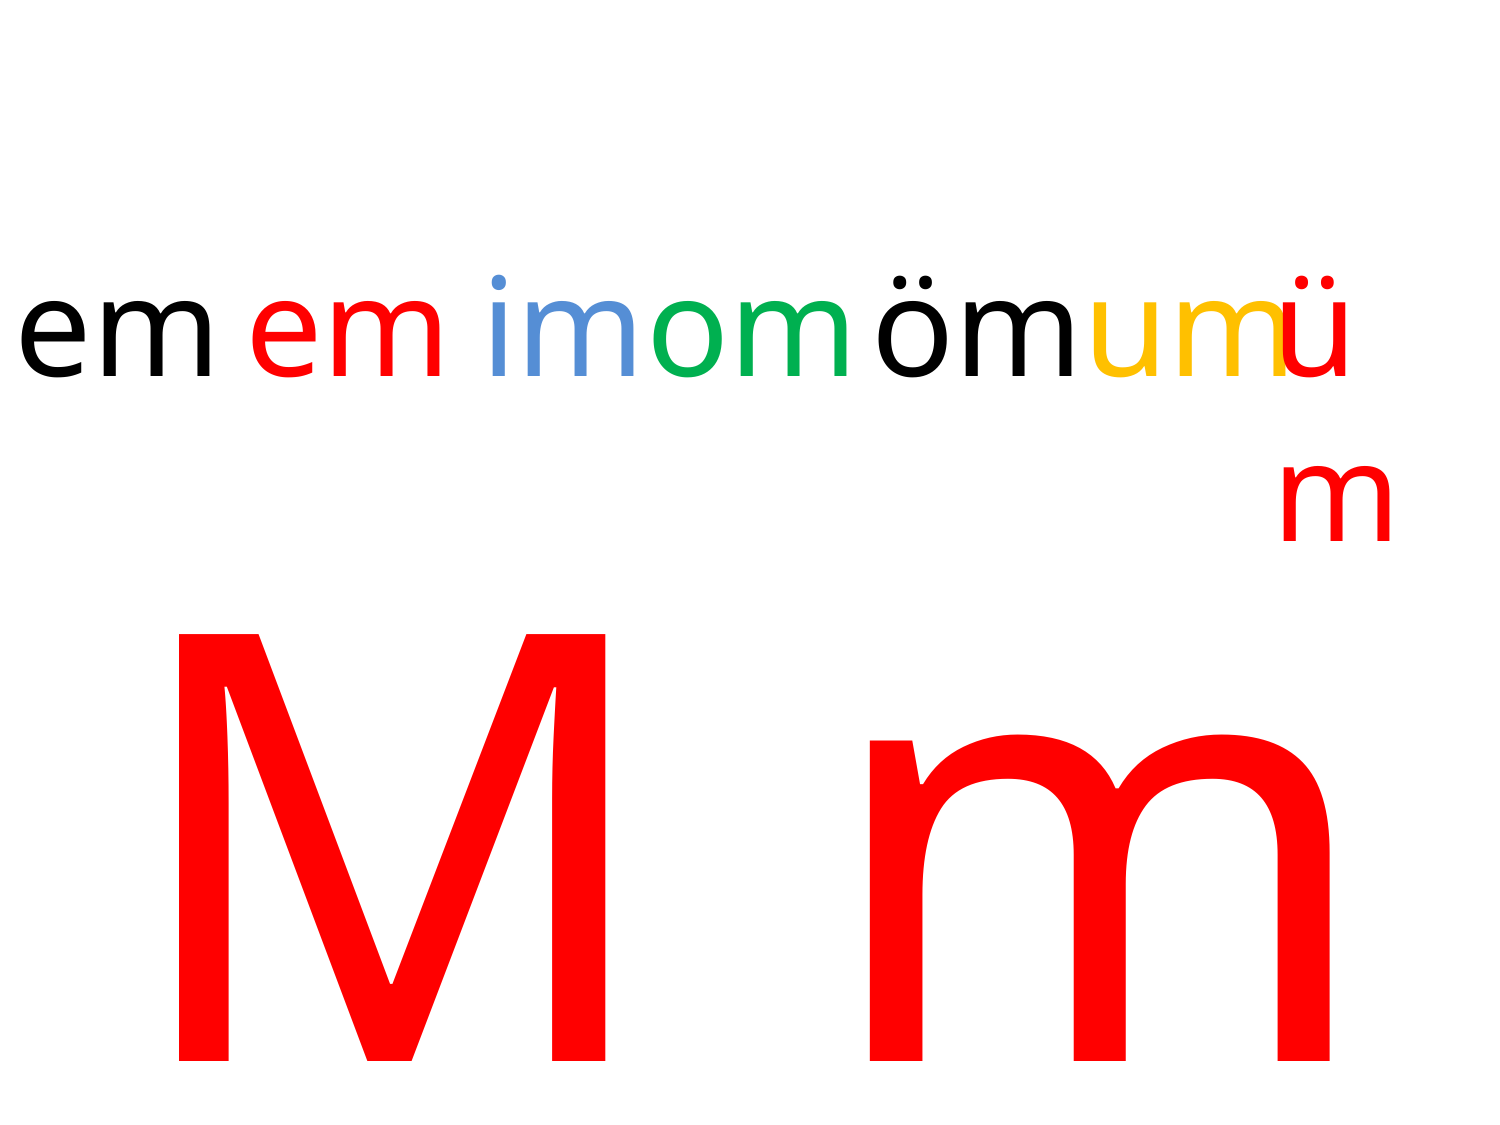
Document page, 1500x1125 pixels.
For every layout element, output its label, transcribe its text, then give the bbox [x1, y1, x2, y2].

text_box öm [856, 231, 1068, 412]
text_box üm [1257, 231, 1500, 456]
text_box om [631, 231, 856, 412]
text_box um [1068, 231, 1257, 412]
text_box im [466, 231, 631, 412]
text_box em [230, 231, 555, 456]
text_box em [0, 231, 230, 412]
text_box M m [0, 456, 1500, 1125]
